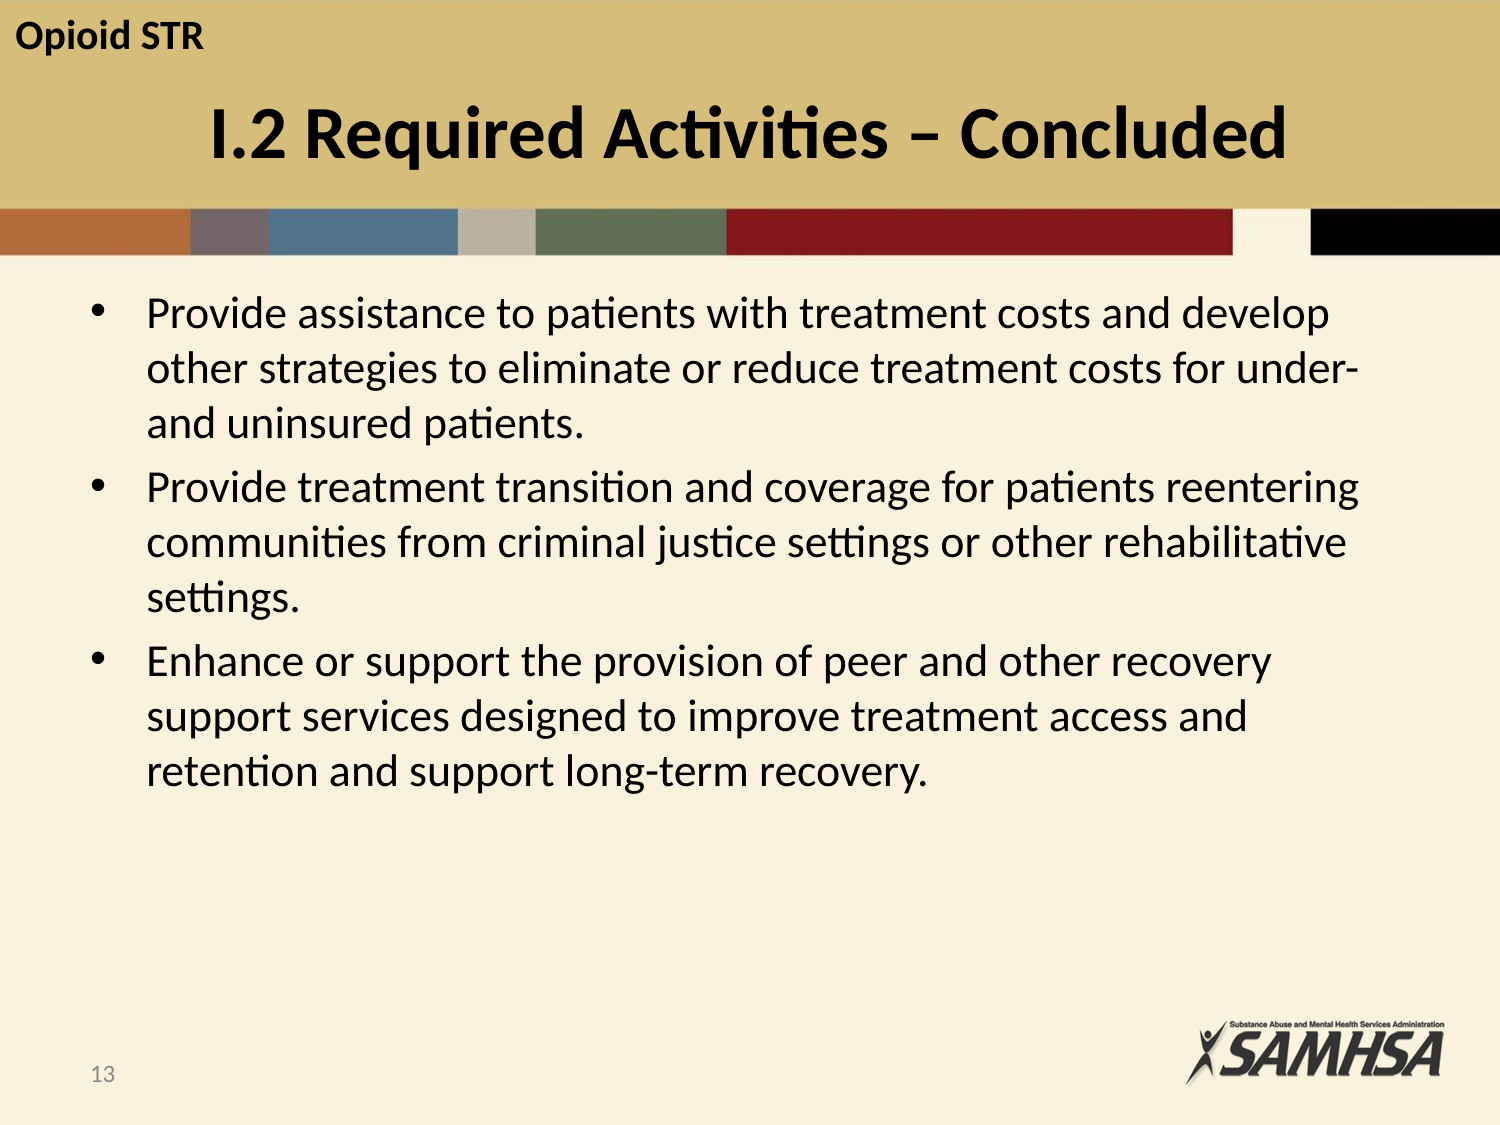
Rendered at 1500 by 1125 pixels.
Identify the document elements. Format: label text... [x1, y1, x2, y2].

picture [0, 0, 1500, 1125]
title I.2 Required Activities – Concluded [74, 44, 1426, 213]
list Provide assistance to patients with treatment costs and develop other strategies to eliminate or reduce treatment costs for under- and uninsured patients. Provide treatment transition and coverage for patients reentering communities from criminal justice settings or other rehabilitative settings. Enhance or support the provision of peer and other recovery support services designed to improve treatment access and retention and support long-term recovery. [74, 274, 1426, 1051]
slide_number 13 [75, 1042, 425, 1103]
